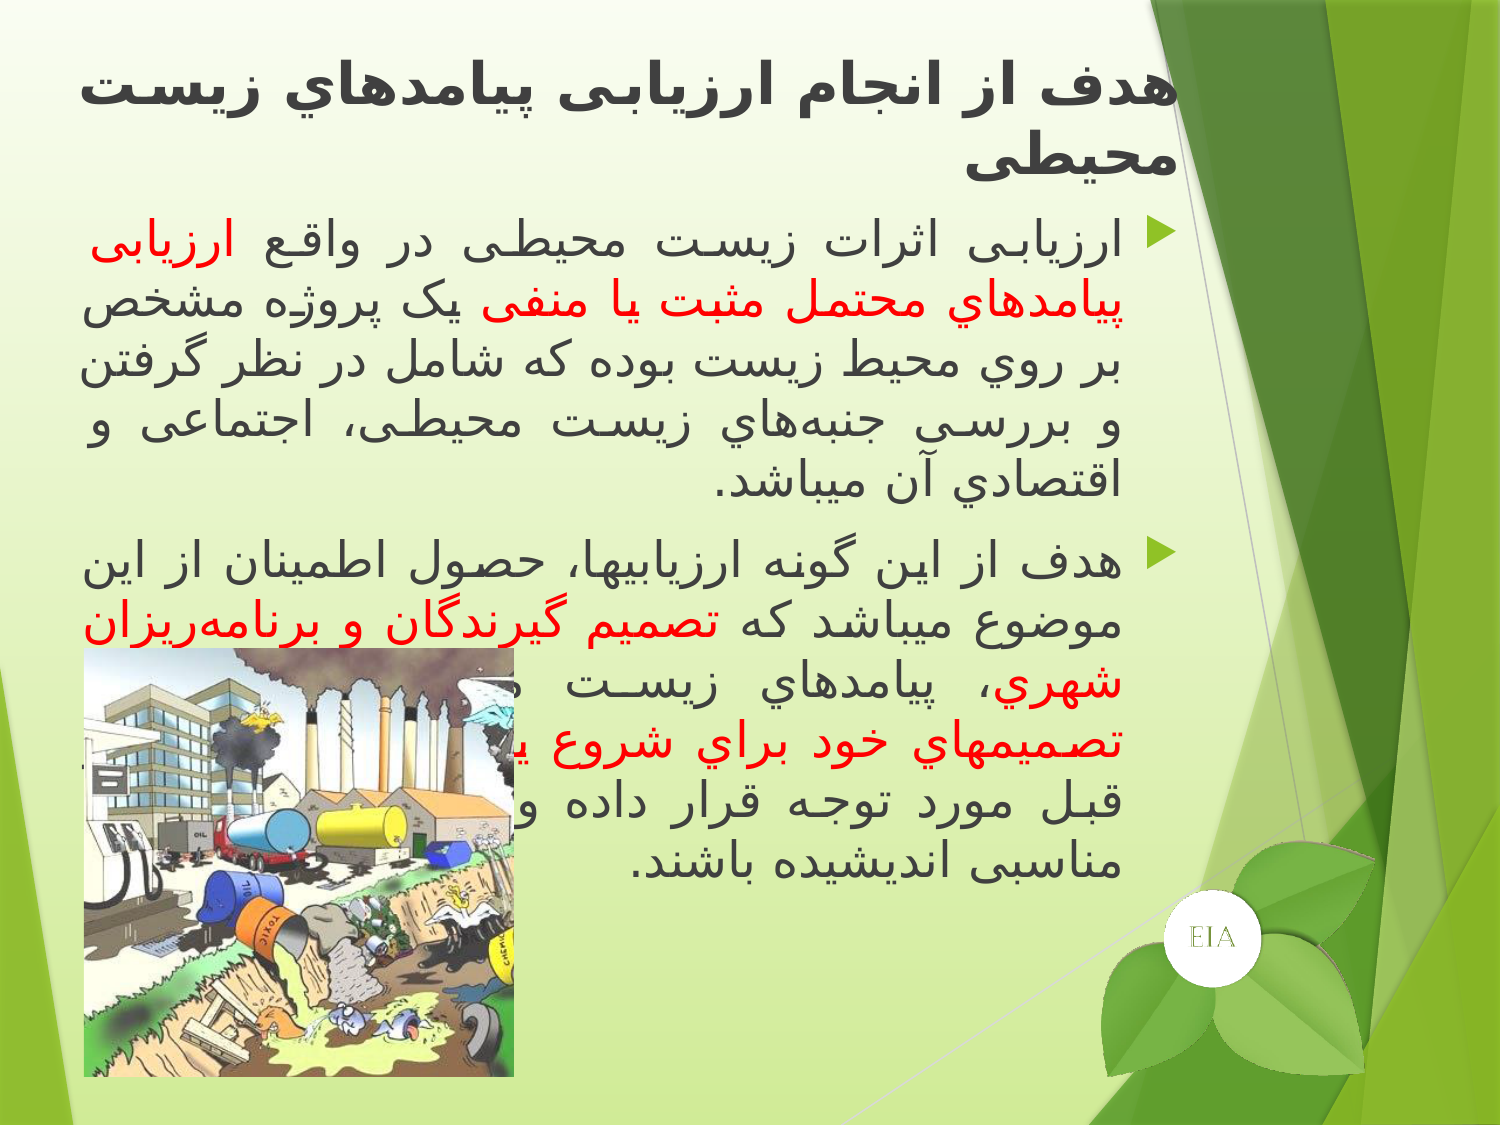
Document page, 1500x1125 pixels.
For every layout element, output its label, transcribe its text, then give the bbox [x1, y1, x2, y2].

picture [1101, 839, 1376, 1077]
picture [83, 648, 515, 1077]
list هدف از انجام ارزیابی پیامدهاي زیست محیطی ارزیابی اثرات زیست محیطی در واقع ارزیابی پیامدهاي محتمل مثبت یا منفی یک پروژه مشخص بر روي محیط زیست بوده که شامل در نظر گرفتن و بررسی جنبه‌هاي زیست محیطی، اجتماعی و اقتصادي آن میباشد. هدف از این گونه ارزیابیها، حصول اطمینان از این موضوع میباشد که تصمیم گیرندگان و برنامه‌ریزان شهري، پیامدهاي زیست محیطی حاصل از تصمیمهاي خود براي شروع یک پروژه خاص را از قبل مورد توجه قرار داده و براي آن راهکارهاي مناسبی اندیشیده باشند. [63, 38, 1196, 1077]
